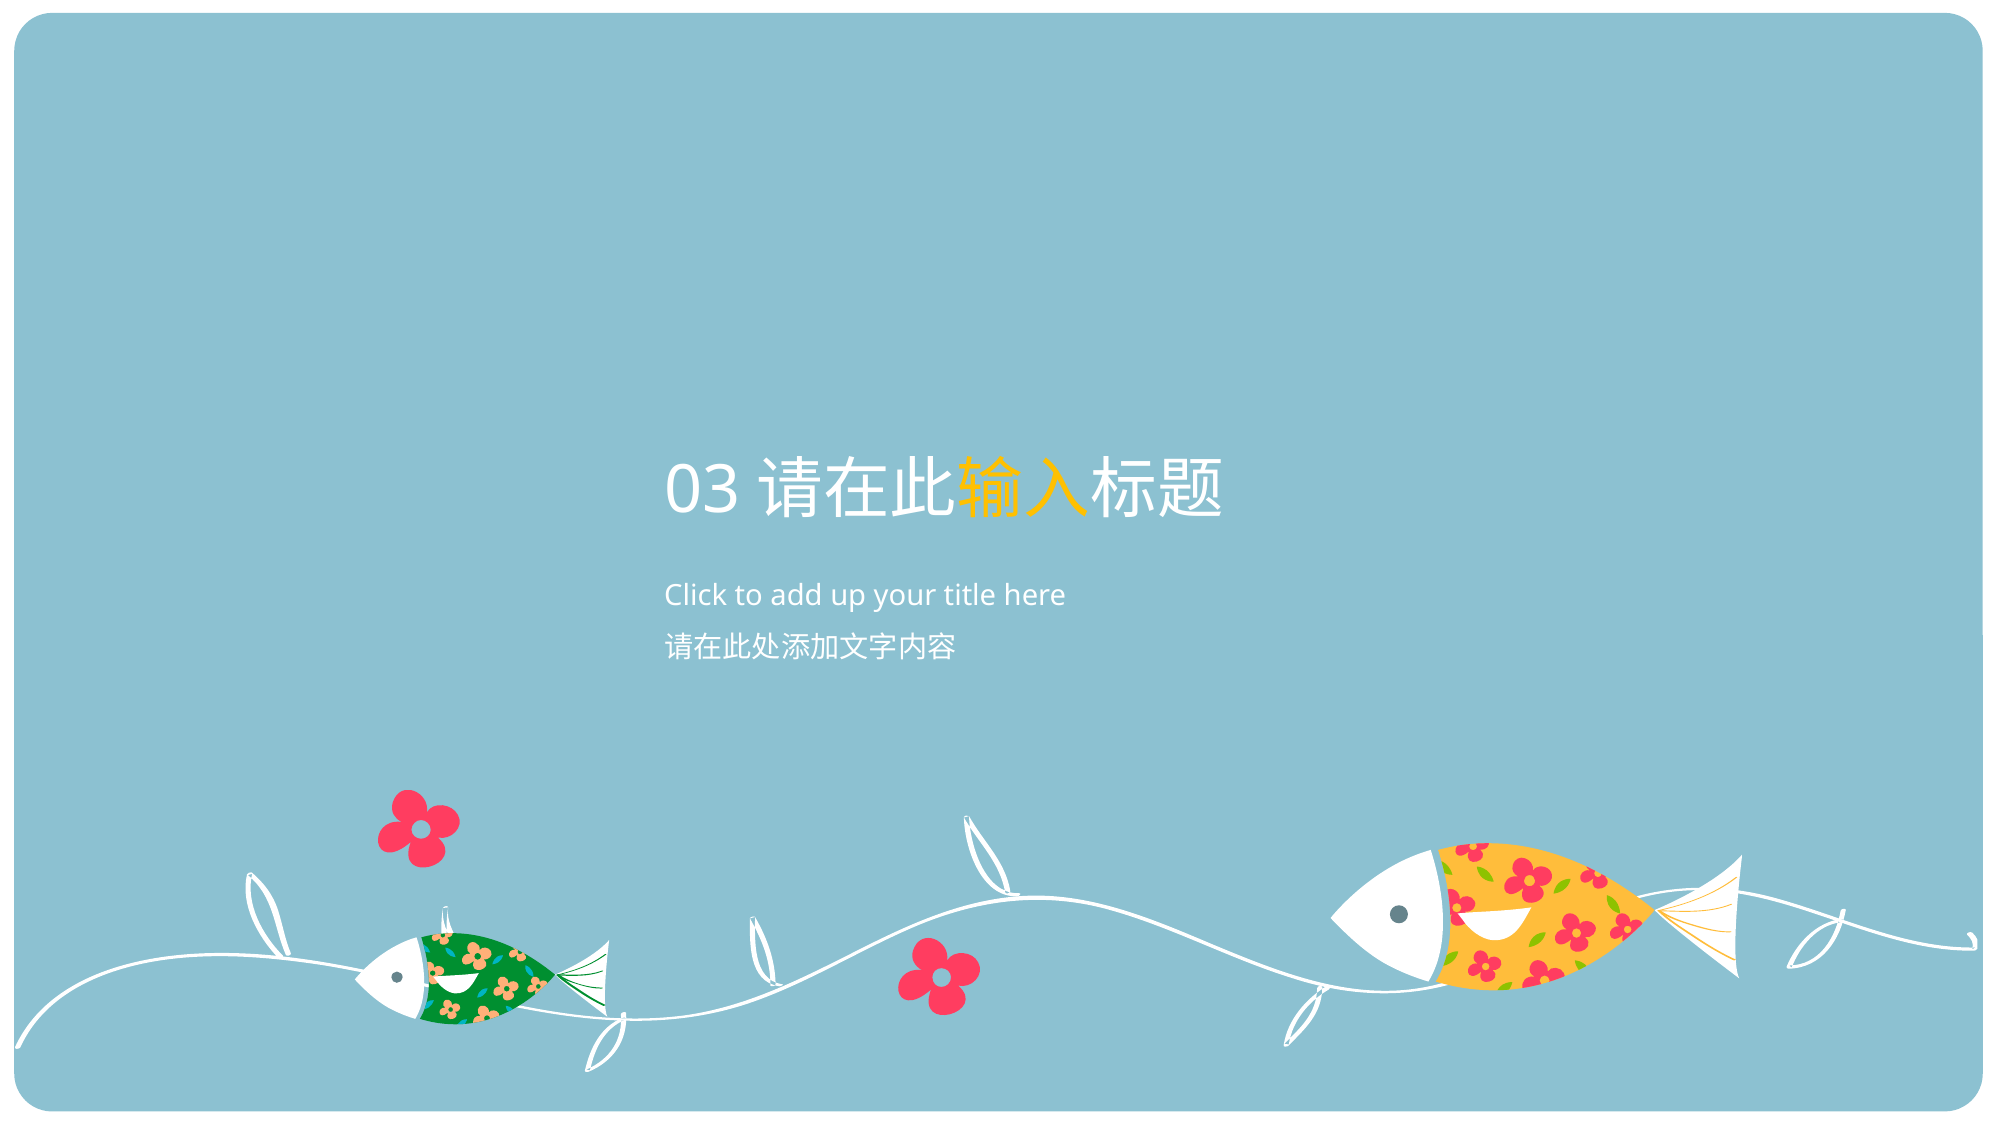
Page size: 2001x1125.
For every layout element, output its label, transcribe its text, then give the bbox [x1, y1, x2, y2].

text_box 03请在此输入标题 [649, 438, 1377, 534]
picture [14, 790, 1978, 1072]
text_box Click to add up your title here 请在此处添加文字内容 [649, 550, 1277, 671]
text_box [13, 11, 1984, 1113]
